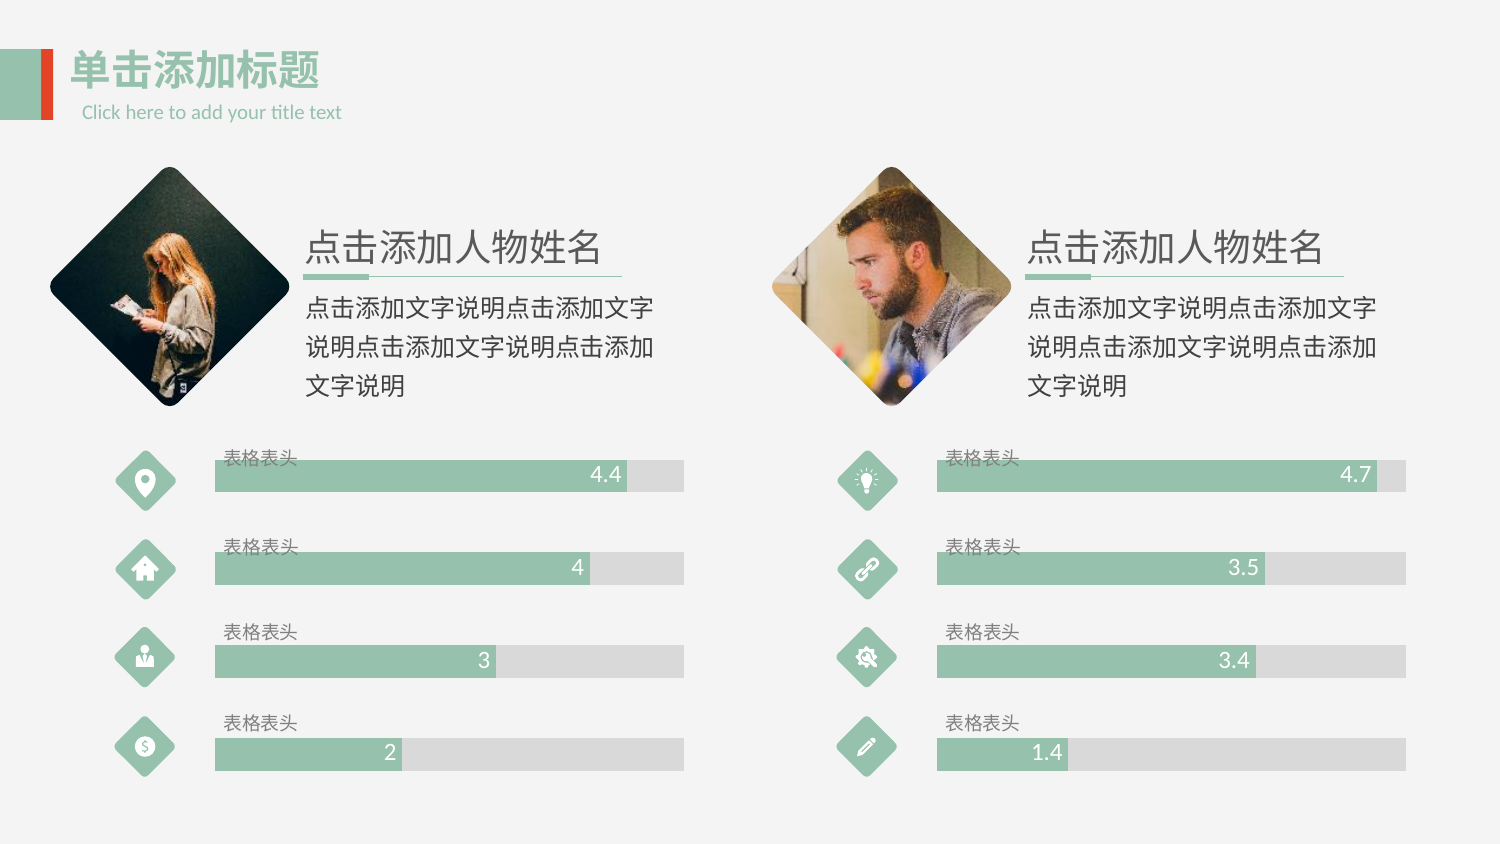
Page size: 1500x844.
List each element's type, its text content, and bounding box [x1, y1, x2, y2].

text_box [843, 723, 890, 770]
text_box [122, 546, 169, 593]
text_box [122, 457, 169, 504]
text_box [121, 723, 168, 770]
text_box Click here to add your title text [67, 91, 358, 131]
chart [203, 421, 789, 809]
text_box 点击添加人物姓名 [290, 216, 622, 276]
chart [925, 421, 1500, 809]
text_box 点击添加人物姓名 [1012, 216, 1344, 276]
picture [50, 166, 290, 407]
text_box 点击添加文字说明点击添加文字说明点击添加文字说明点击添加文字说明 [290, 276, 692, 409]
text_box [121, 634, 168, 680]
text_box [844, 457, 891, 504]
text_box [0, 49, 54, 120]
text_box 单击添加标题 [55, 36, 336, 102]
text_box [844, 546, 891, 593]
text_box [843, 634, 890, 680]
picture [772, 166, 1012, 407]
text_box 点击添加文字说明点击添加文字说明点击添加文字说明点击添加文字说明 [1012, 276, 1414, 409]
